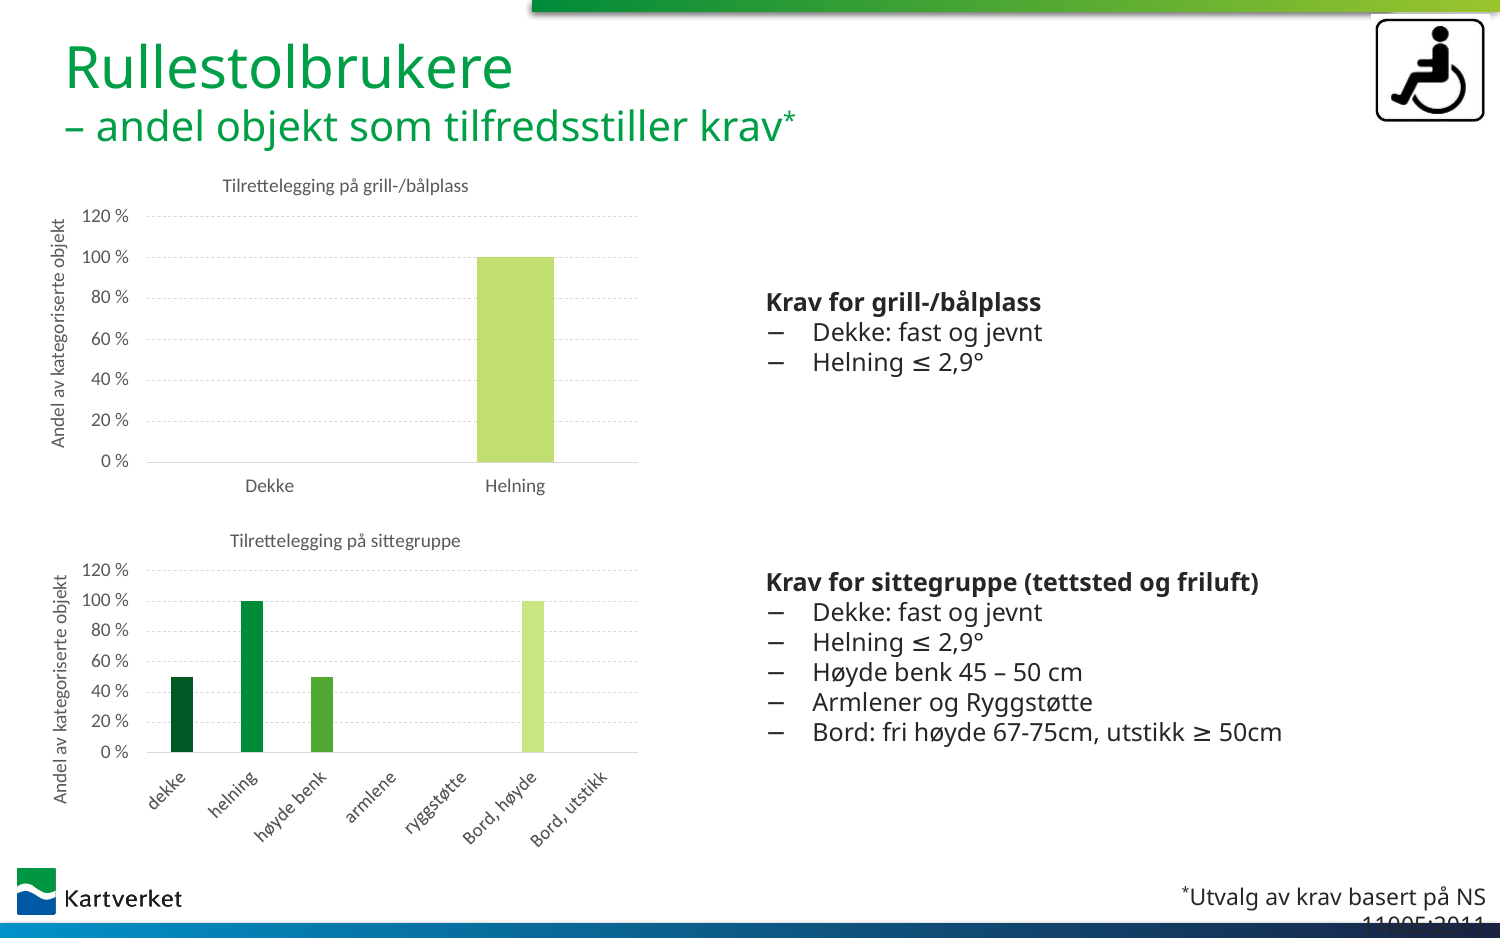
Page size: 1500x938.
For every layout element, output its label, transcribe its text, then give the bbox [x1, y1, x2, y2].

text_box Krav for sittegruppe (tettsted og friluft) Dekke: fast og jevnt Helning ≤ 2,9° Høyde benk 45 – 50 cm Armlener og Ryggstøtte Bord: fri høyde 67-75cm, utstikk ≥ 50cm [750, 559, 1500, 754]
picture [41, 520, 650, 859]
picture [41, 166, 650, 505]
text_box Krav for grill-/bålplass Dekke: fast og jevnt Helning ≤ 2,9° [750, 279, 1452, 384]
text_box *Utvalg av krav basert på NS 11005:2011 [1068, 873, 1500, 938]
picture [1371, 13, 1491, 127]
text_box Rullestolbrukere – andel objekt som tilfredsstiller krav* [49, 14, 1431, 158]
